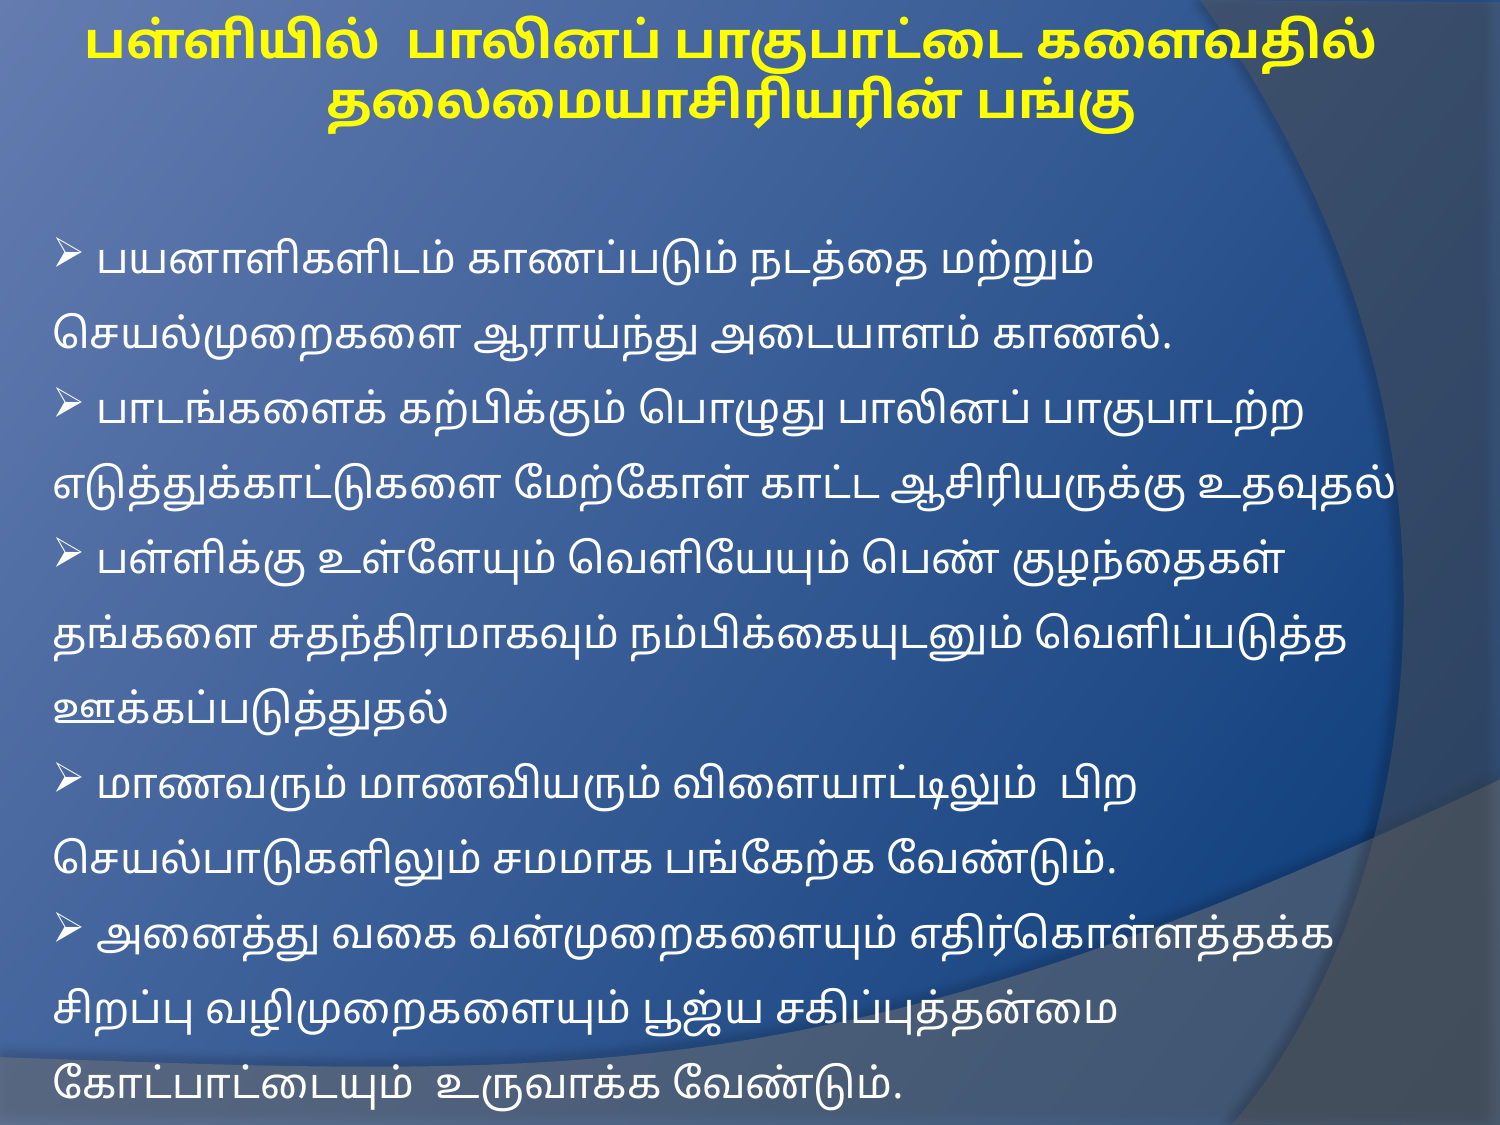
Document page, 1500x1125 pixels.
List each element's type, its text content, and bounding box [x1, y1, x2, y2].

text_box பள்ளியில் பாலினப் பாகுபாட்டை களைவதில் தலைமையாசிரியரின் பங்கு [0, 0, 1463, 136]
text_box பயனாளிகளிடம் காணப்படும் நடத்தை மற்றும் செயல்முறைகளை ஆராய்ந்து அடையாளம் காணல். பாடங்களைக் கற்பிக்கும் பொழுது பாலினப் பாகுபாடற்ற எடுத்துக்காட்டுகளை மேற்கோள் காட்ட ஆசிரியருக்கு உதவுதல் பள்ளிக்கு உள்ளேயும் வெளியேயும் பெண் குழந்தைகள் தங்களை சுதந்திரமாகவும் நம்பிக்கையுடனும் வெளிப்படுத்த ஊக்கப்படுத்துதல் மாணவரும் மாணவியரும் விளையாட்டிலும் பிற செயல்பாடுகளிலும் சமமாக பங்கேற்க வேண்டும். அனைத்து வகை வன்முறைகளையும் எதிர்கொள்ளத்தக்க சிறப்பு வழிமுறைகளையும் பூஜ்ய சகிப்புத்தன்மை கோட்பாட்டையும் உருவாக்க வேண்டும். [37, 199, 1463, 1115]
